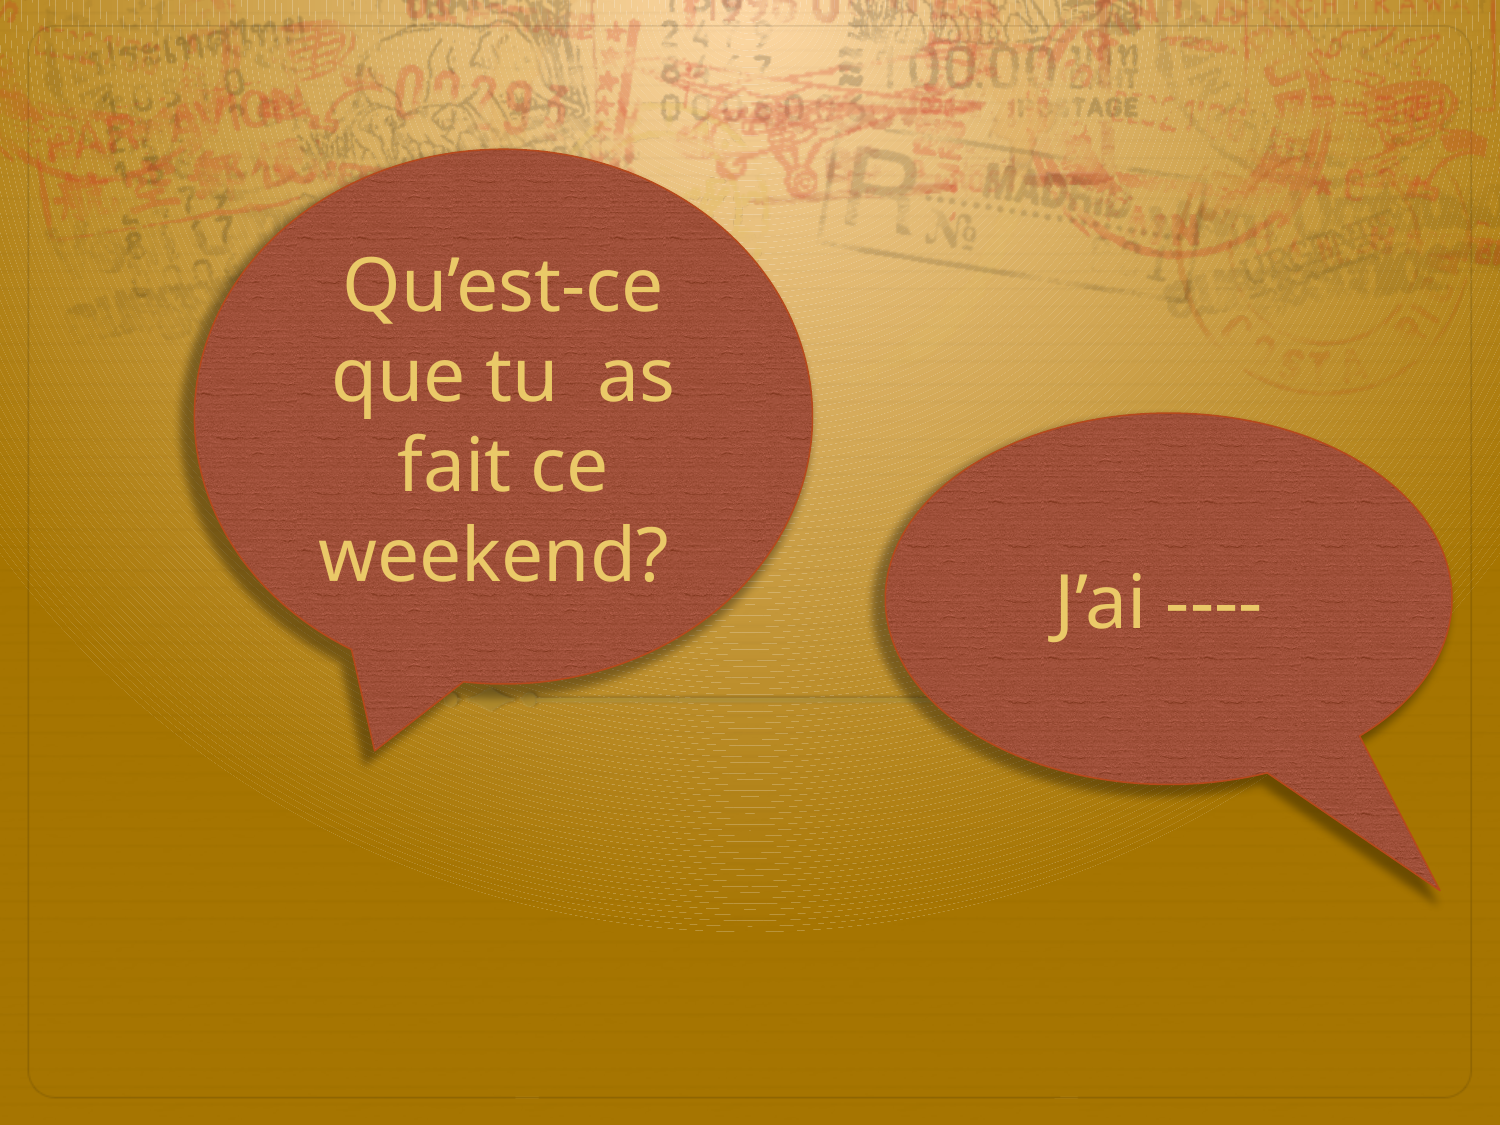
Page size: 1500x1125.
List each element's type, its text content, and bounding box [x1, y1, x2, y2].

text_box Qu’est-ce que tu as fait ce weekend? [193, 148, 814, 752]
text_box J’ai ---- [884, 412, 1453, 892]
picture [0, 0, 1500, 1125]
